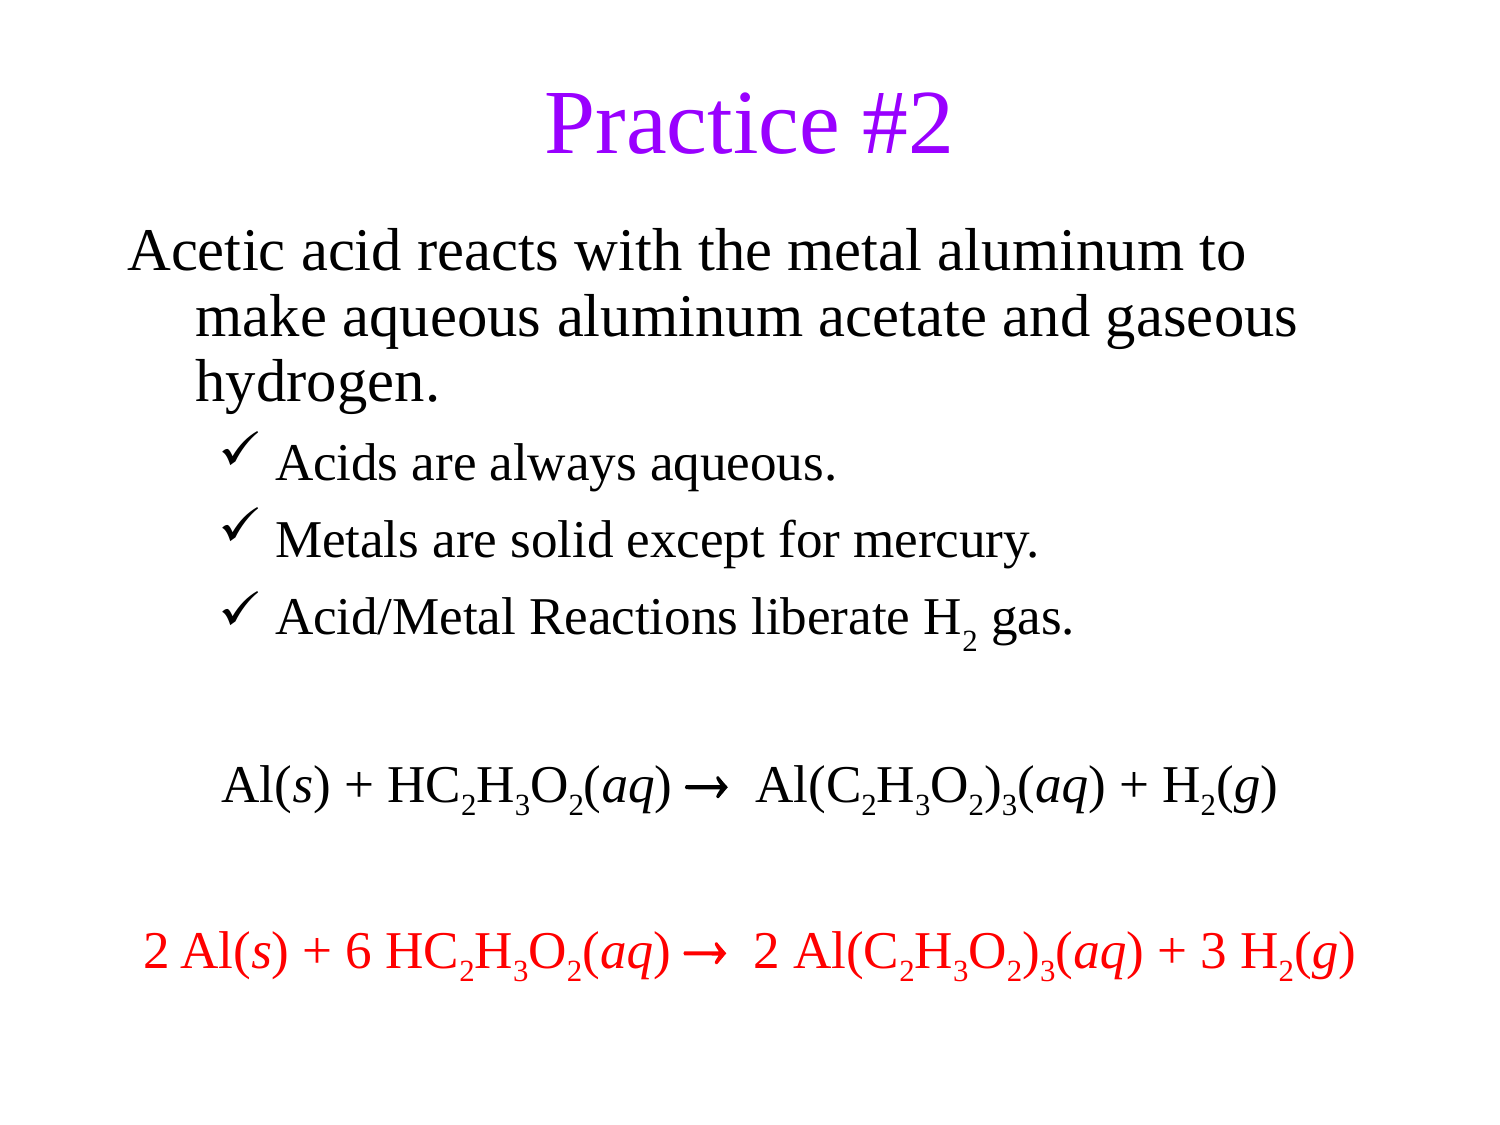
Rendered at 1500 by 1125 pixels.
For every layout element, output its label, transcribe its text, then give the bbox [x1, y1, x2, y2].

text_box Acetic acid reacts with the metal aluminum to make aqueous aluminum acetate and gaseous hydrogen. Acids are always aqueous. Metals are solid except for mercury. Acid/Metal Reactions liberate H2 gas. Al(s) + HC2H3O2(aq)  Al(C2H3O2)3(aq) + H2(g) 2 Al(s) + 6 HC2H3O2(aq)  2 Al(C2H3O2)3(aq) + 3 H2(g) [112, 210, 1388, 1000]
text_box Practice #2 [112, 23, 1388, 210]
